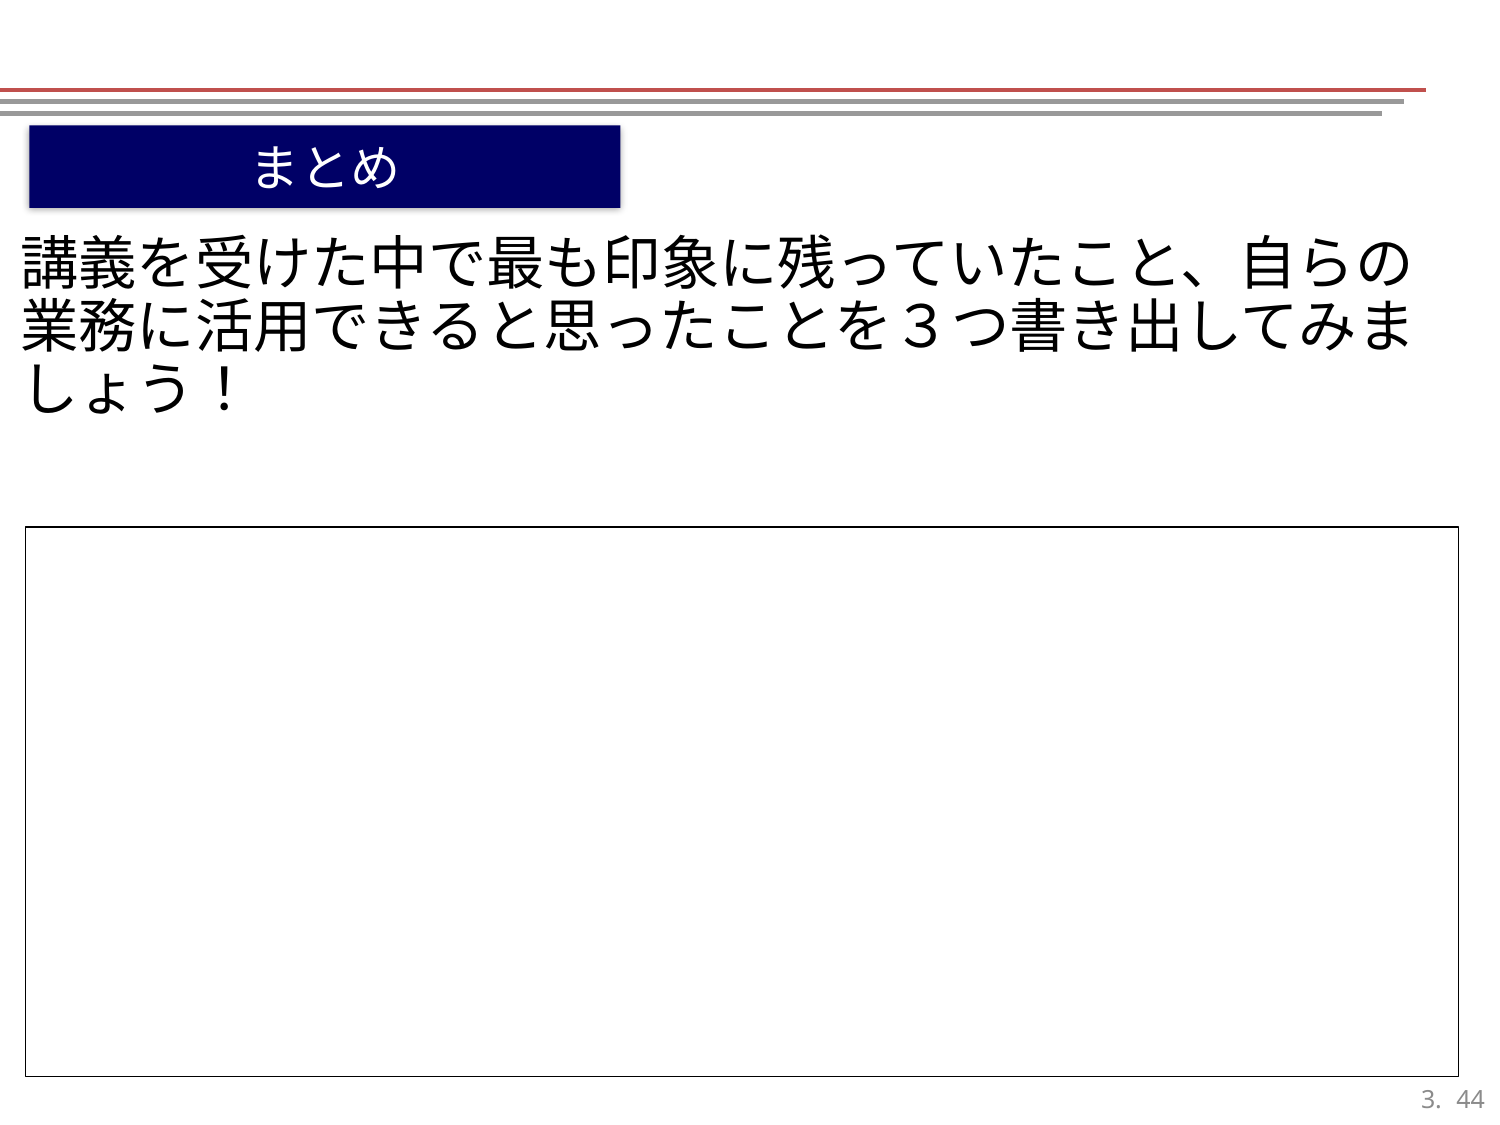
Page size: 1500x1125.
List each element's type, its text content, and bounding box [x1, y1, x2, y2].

text_box [24, 525, 1461, 1078]
slide_number 43 [1381, 1065, 1500, 1125]
text_box 講義を受けた中で最も印象に残っていたこと、自らの業務に活用できると思ったことを３つ書き出してみましょう！ [4, 225, 1484, 529]
text_box まとめ [29, 125, 621, 208]
